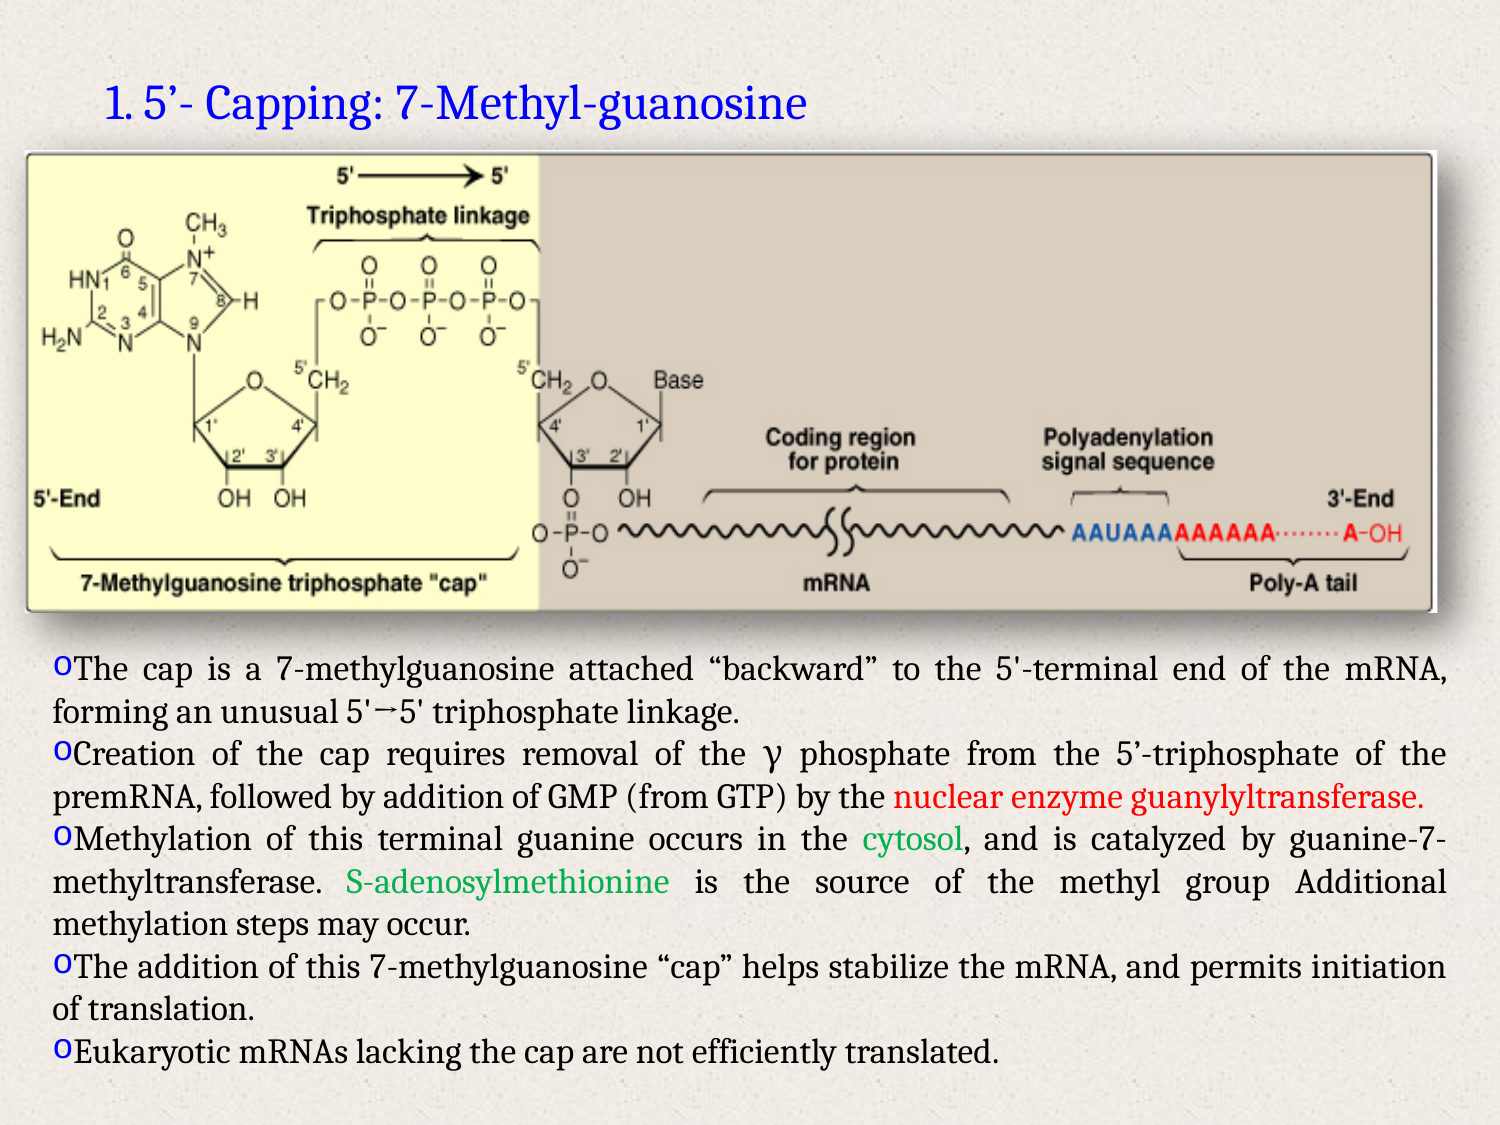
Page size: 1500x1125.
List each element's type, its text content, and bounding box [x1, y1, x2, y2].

text_box 1. 5’- Capping: 7-Methyl-guanosine [25, 62, 843, 138]
picture [24, 149, 1438, 613]
text_box The cap is a 7-methylguanosine attached “backward” to the 5'-terminal end of the mRNA, forming an unusual 5'→5' triphosphate linkage. Creation of the cap requires removal of the γ phosphate from the 5’-triphosphate of the premRNA, followed by addition of GMP (from GTP) by the nuclear enzyme guanylyltransferase. Methylation of this terminal guanine occurs in the cytosol, and is catalyzed by guanine-7-methyltransferase. S-adenosylmethionine is the source of the methyl group Additional methylation steps may occur. The addition of this 7-methylguanosine “cap” helps stabilize the mRNA, and permits initiation of translation. Eukaryotic mRNAs lacking the cap are not efficiently translated. [37, 637, 1463, 1078]
